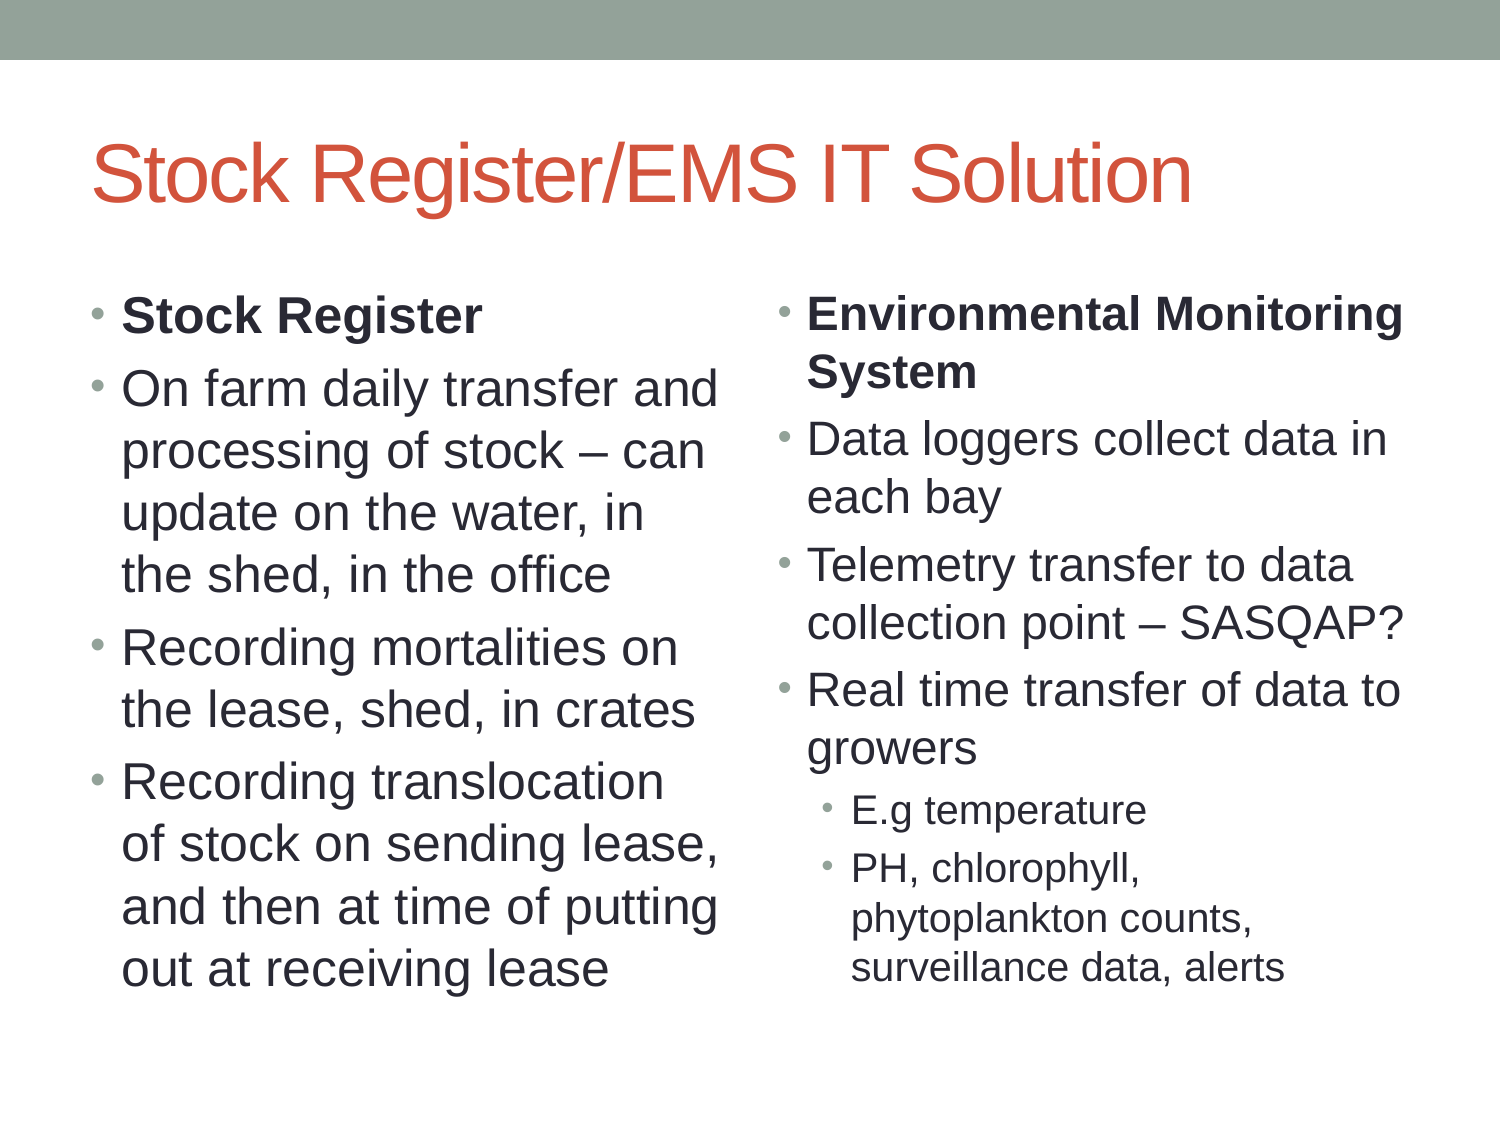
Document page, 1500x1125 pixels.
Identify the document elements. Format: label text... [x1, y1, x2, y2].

title Stock Register/EMS IT Solution [75, 87, 1425, 250]
list Environmental Monitoring System Data loggers collect data in each bay Telemetry transfer to data collection point – SASQAP? Real time transfer of data to growers E.g temperature PH, chlorophyll, phytoplankton counts, surveillance data, alerts [762, 274, 1425, 1049]
list Stock Register On farm daily transfer and processing of stock – can update on the water, in the shed, in the office Recording mortalities on the lease, shed, in crates Recording translocation of stock on sending lease, and then at time of putting out at receiving lease [75, 274, 738, 1049]
